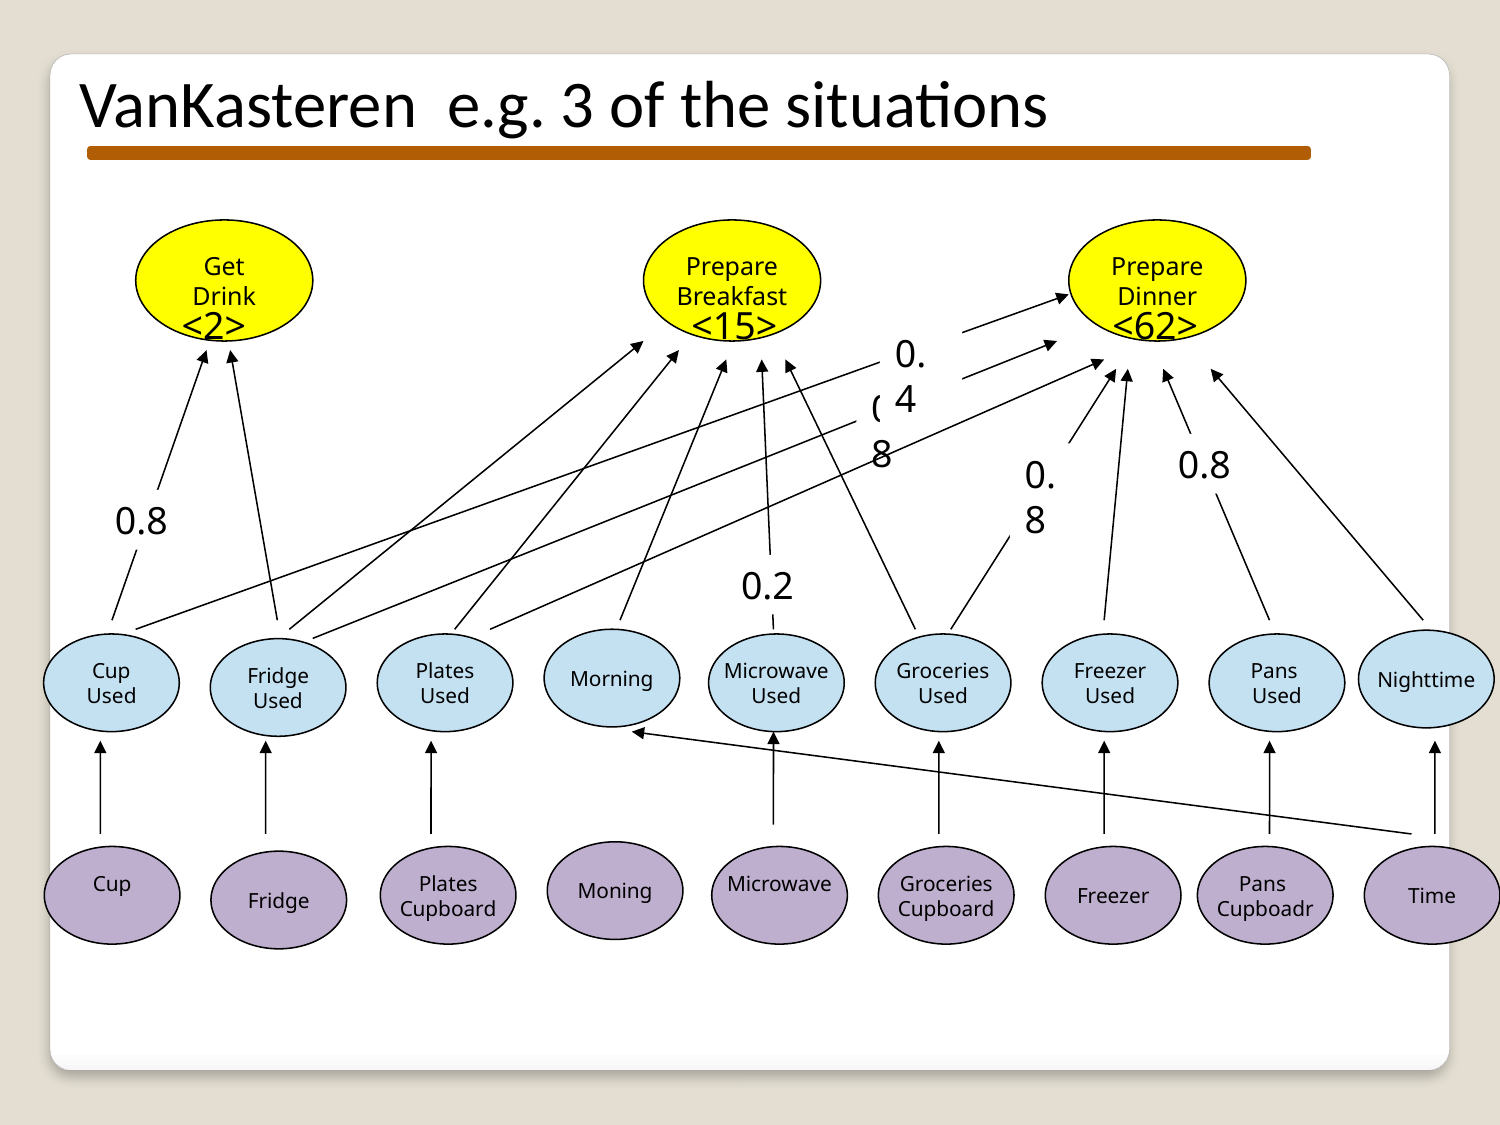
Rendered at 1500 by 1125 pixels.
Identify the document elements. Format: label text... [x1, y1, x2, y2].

text_box [94, 740, 107, 834]
text_box [842, 358, 1105, 475]
text_box Time [1364, 846, 1500, 945]
text_box Prepare Breakfast [643, 219, 821, 328]
text_box Pans Cupboadr [1197, 846, 1334, 945]
text_box [699, 359, 728, 426]
text_box Pans Used [1209, 633, 1345, 732]
text_box [1104, 368, 1133, 621]
text_box [584, 350, 679, 467]
text_box [767, 731, 780, 750]
text_box [259, 740, 272, 834]
text_box [631, 727, 1412, 835]
text_box 0.4 [879, 322, 963, 427]
text_box [1098, 740, 1111, 793]
text_box Nighttime [1358, 630, 1495, 728]
text_box [1428, 740, 1442, 834]
text_box Groceries Cupboard [878, 846, 1015, 945]
text_box Prepare Dinner [1068, 219, 1246, 328]
text_box [963, 339, 1058, 379]
text_box Freezer Used [1042, 633, 1178, 732]
text_box Cup [44, 846, 180, 945]
text_box [87, 146, 1311, 160]
text_box Get Drink [135, 219, 313, 336]
text_box [756, 359, 769, 403]
text_box [963, 292, 1069, 333]
text_box Cup Used [43, 633, 180, 732]
text_box [157, 355, 209, 489]
text_box [932, 740, 946, 771]
text_box [226, 355, 271, 580]
text_box Microwave Used [708, 633, 845, 732]
text_box <2> [166, 294, 261, 355]
text_box 0.2 [726, 554, 809, 615]
text_box Plates Used [377, 633, 513, 732]
text_box 0.8 [856, 433, 939, 483]
text_box [412, 340, 644, 529]
text_box 0.8 [1009, 443, 1093, 549]
text_box [1162, 368, 1191, 433]
text_box <62> [1097, 294, 1213, 355]
text_box Fridge Used [210, 638, 346, 737]
text_box Fridge [210, 851, 347, 949]
text_box Microwave [711, 846, 848, 945]
text_box [1263, 740, 1276, 815]
text_box [1210, 368, 1424, 621]
text_box Freezer [1045, 846, 1181, 945]
text_box Morning [544, 629, 680, 727]
text_box [424, 740, 438, 834]
text_box Moning [547, 841, 683, 940]
text_box [1068, 368, 1117, 443]
text_box Groceries Used [875, 633, 1011, 732]
text_box VanKasteren e.g. 3 of the situations [64, 53, 1436, 148]
text_box Plates Cupboard [380, 846, 516, 945]
text_box 0.8 [856, 377, 939, 467]
text_box 0.8 [1163, 433, 1246, 494]
text_box [785, 359, 916, 630]
text_box 0.8 [100, 489, 183, 550]
text_box <15> [676, 294, 793, 355]
